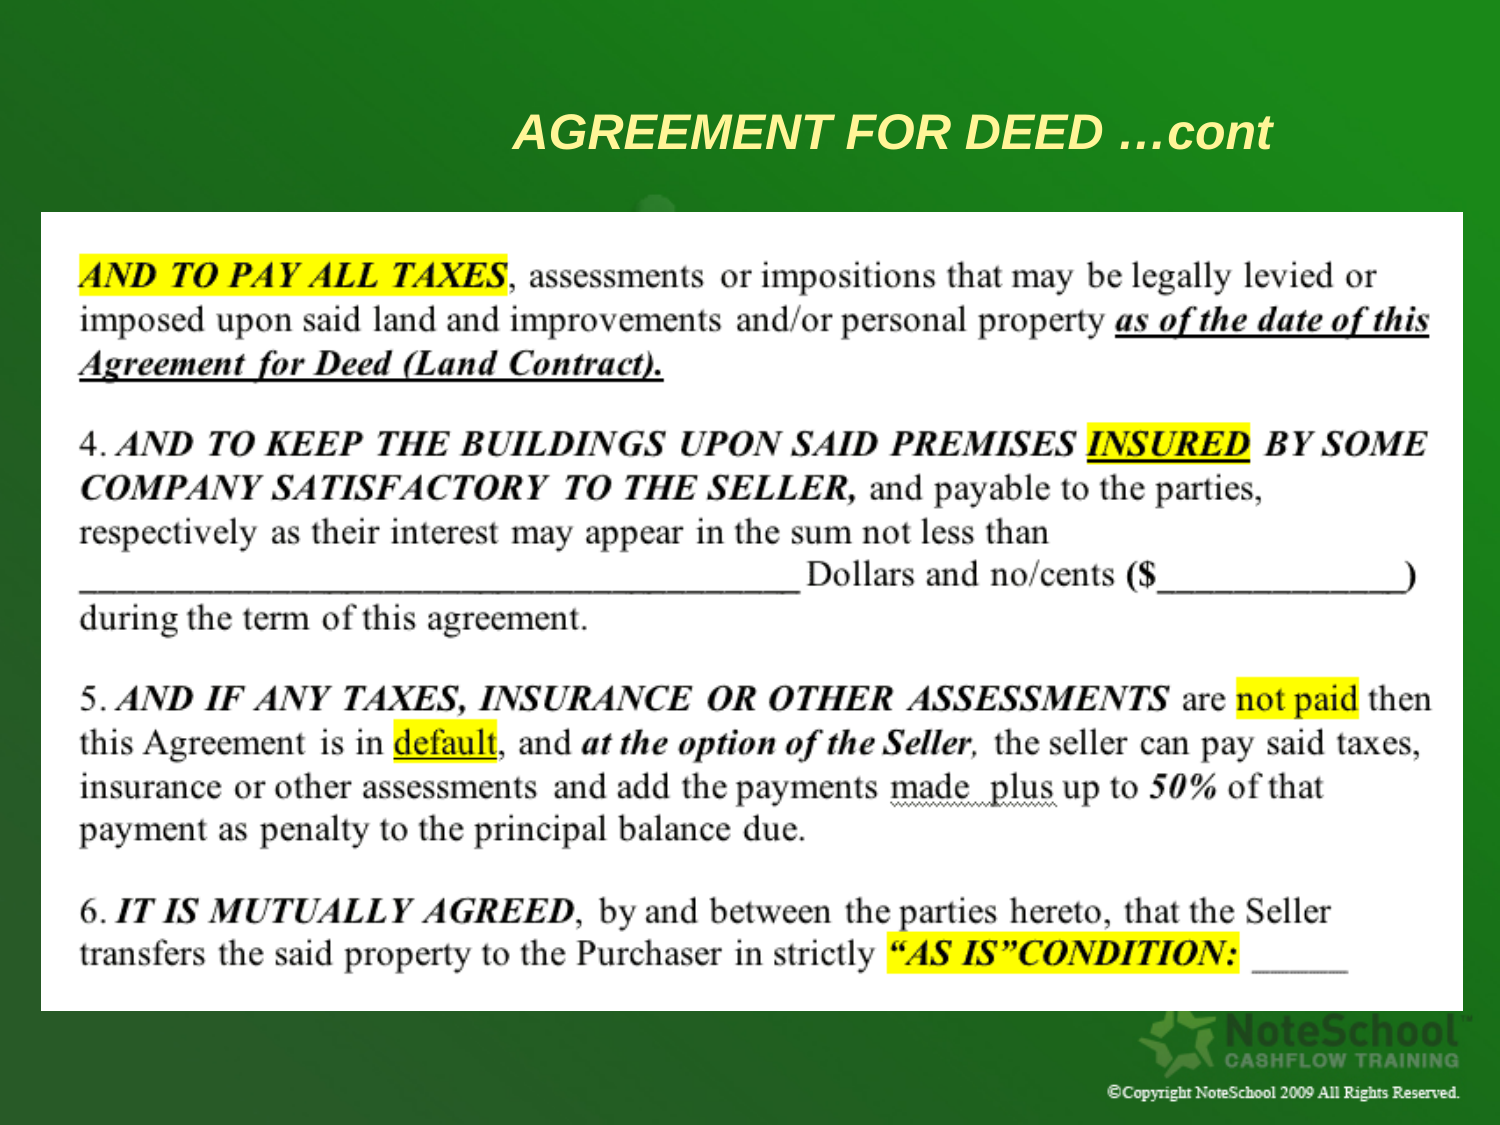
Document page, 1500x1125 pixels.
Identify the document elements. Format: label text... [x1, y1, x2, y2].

text_box AGREEMENT FOR DEED …cont [497, 103, 1289, 210]
picture [0, 0, 1500, 1125]
